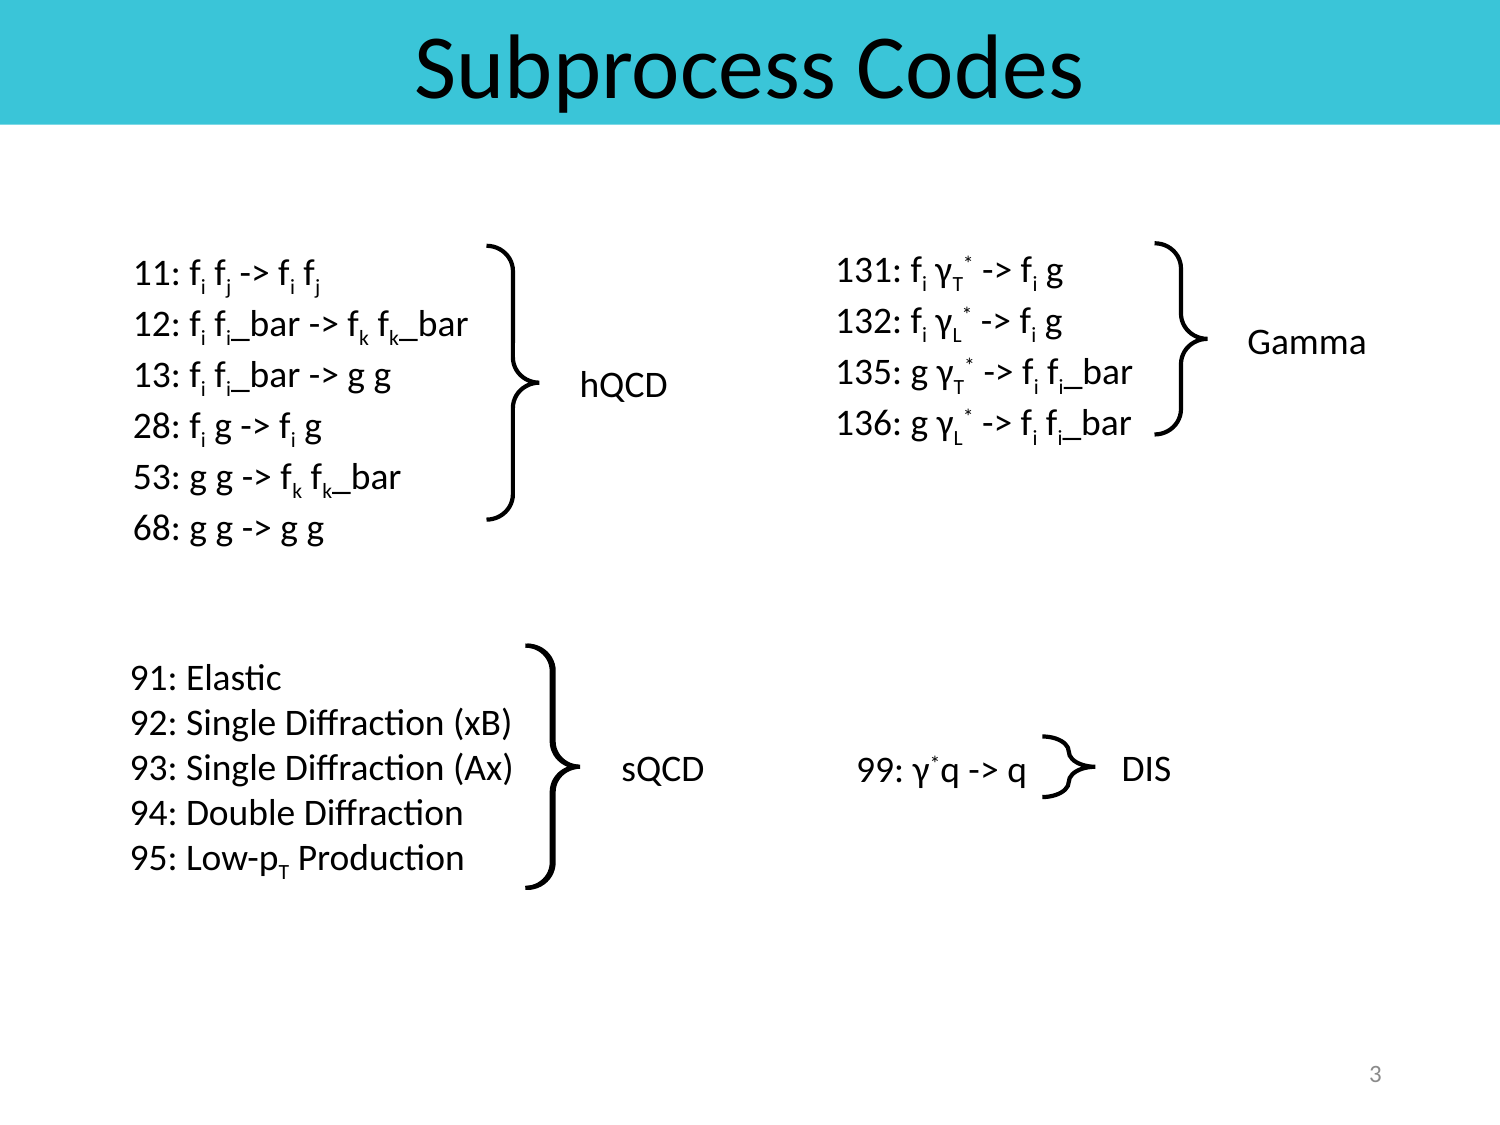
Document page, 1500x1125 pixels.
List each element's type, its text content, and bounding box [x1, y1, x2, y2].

slide_number 3 [1059, 1042, 1397, 1103]
text_box DIS [1106, 736, 1308, 797]
text_box [525, 645, 579, 889]
text_box [486, 245, 540, 521]
text_box 11: fi fj -> fi fj 12: fi fi_bar -> fk fk_bar 13: fi fi_bar -> g g 28: fi g -> fi g 53: g g -> fk fk_bar 68: g g -> g g [118, 240, 622, 556]
text_box sQCD [606, 736, 808, 797]
text_box 99: γ*q -> q [841, 737, 1042, 798]
text_box [1042, 735, 1096, 798]
text_box Subprocess Codes [0, 0, 1500, 125]
text_box 99: γ*q -> q [1050, 737, 1189, 798]
text_box [1154, 242, 1208, 435]
text_box 131: fi γT* -> fi g 132: fi γL* -> fi g 135: g γT* -> fi fi_bar 136: g γL* -> fi fi_bar [820, 237, 1180, 457]
text_box Gamma [1232, 309, 1417, 370]
text_box 91: Elastic 92: Single Diffraction (xB) 93: Single Diffraction (Ax) 94: Double Diffraction 95: Low-pT Production [114, 645, 552, 892]
text_box hQCD [564, 353, 766, 413]
